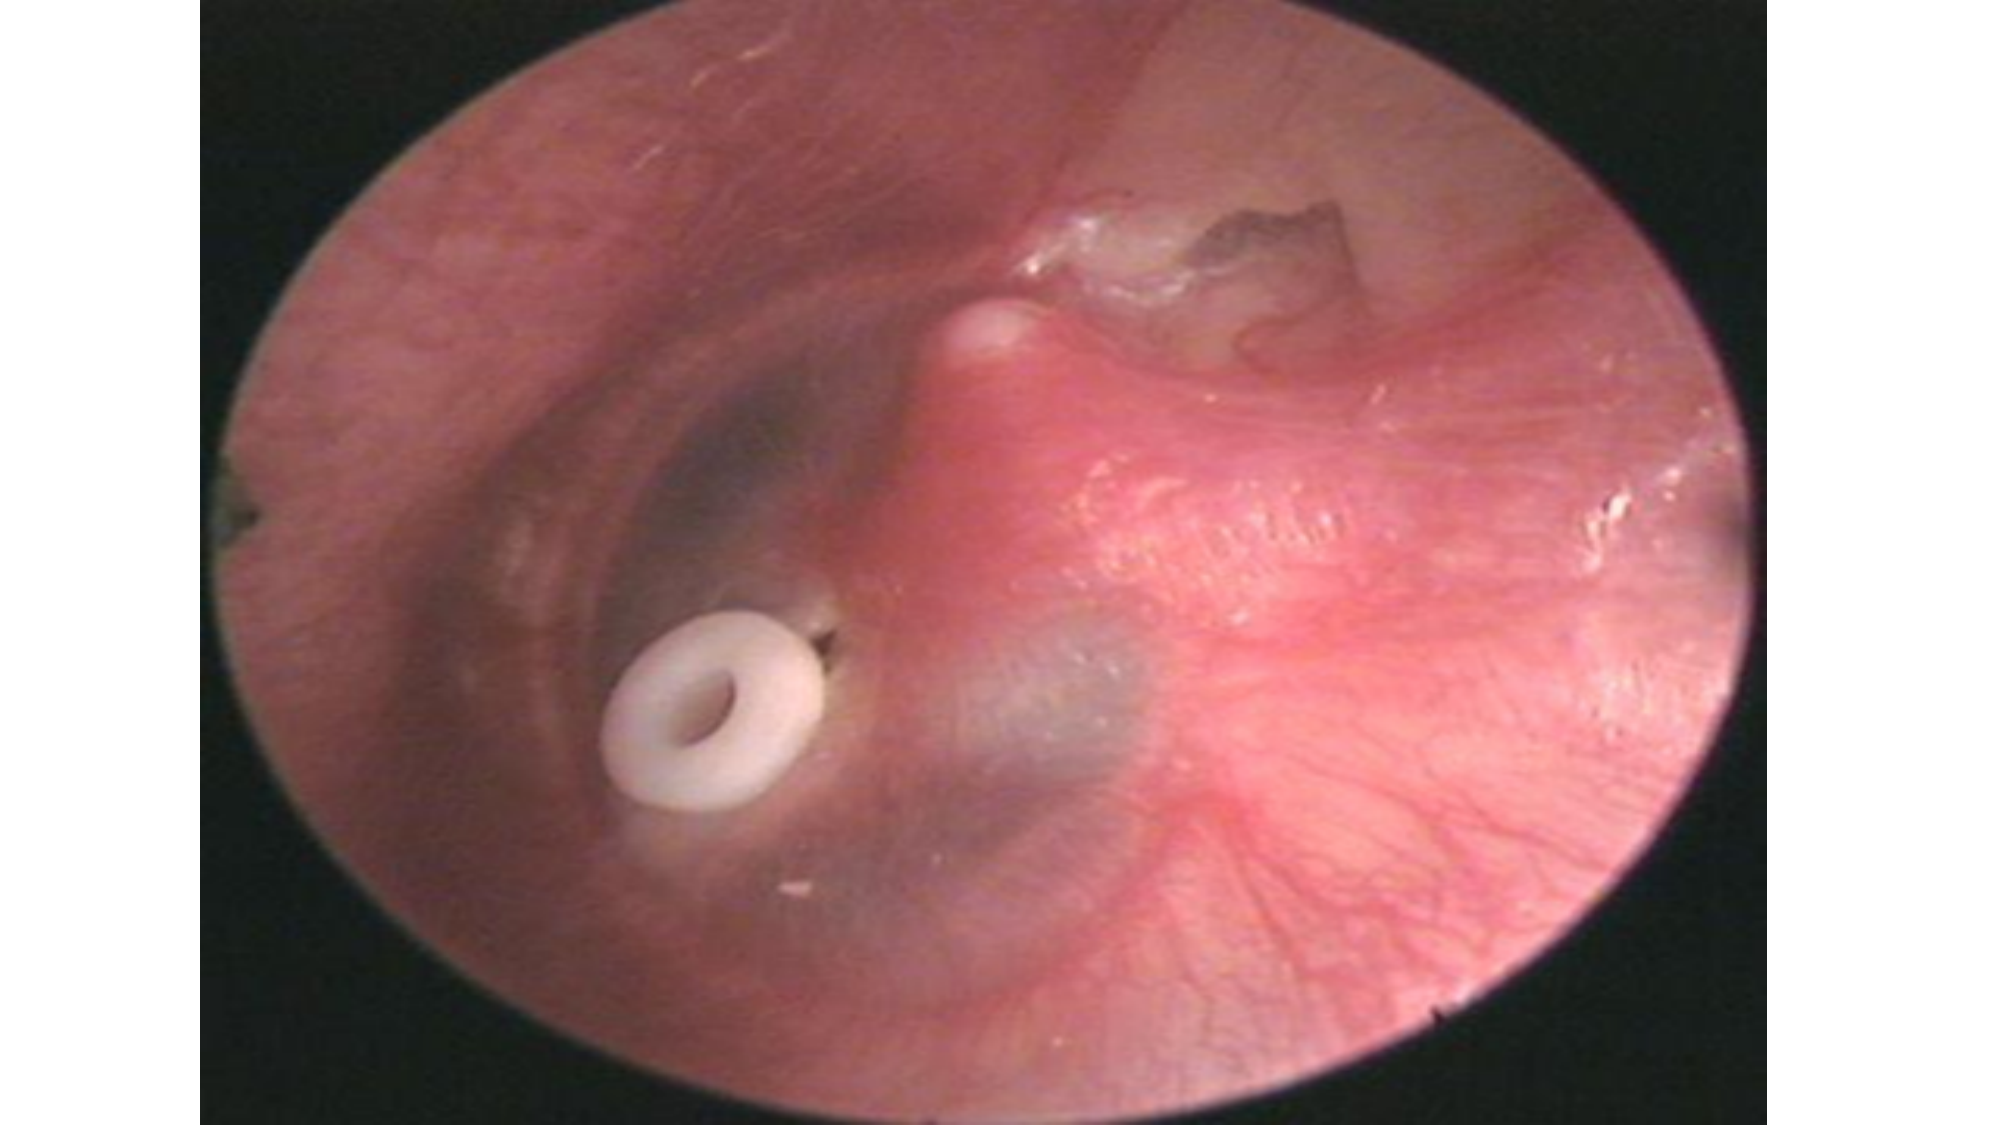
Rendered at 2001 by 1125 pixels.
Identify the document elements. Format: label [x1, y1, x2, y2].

picture [199, 0, 1767, 1125]
